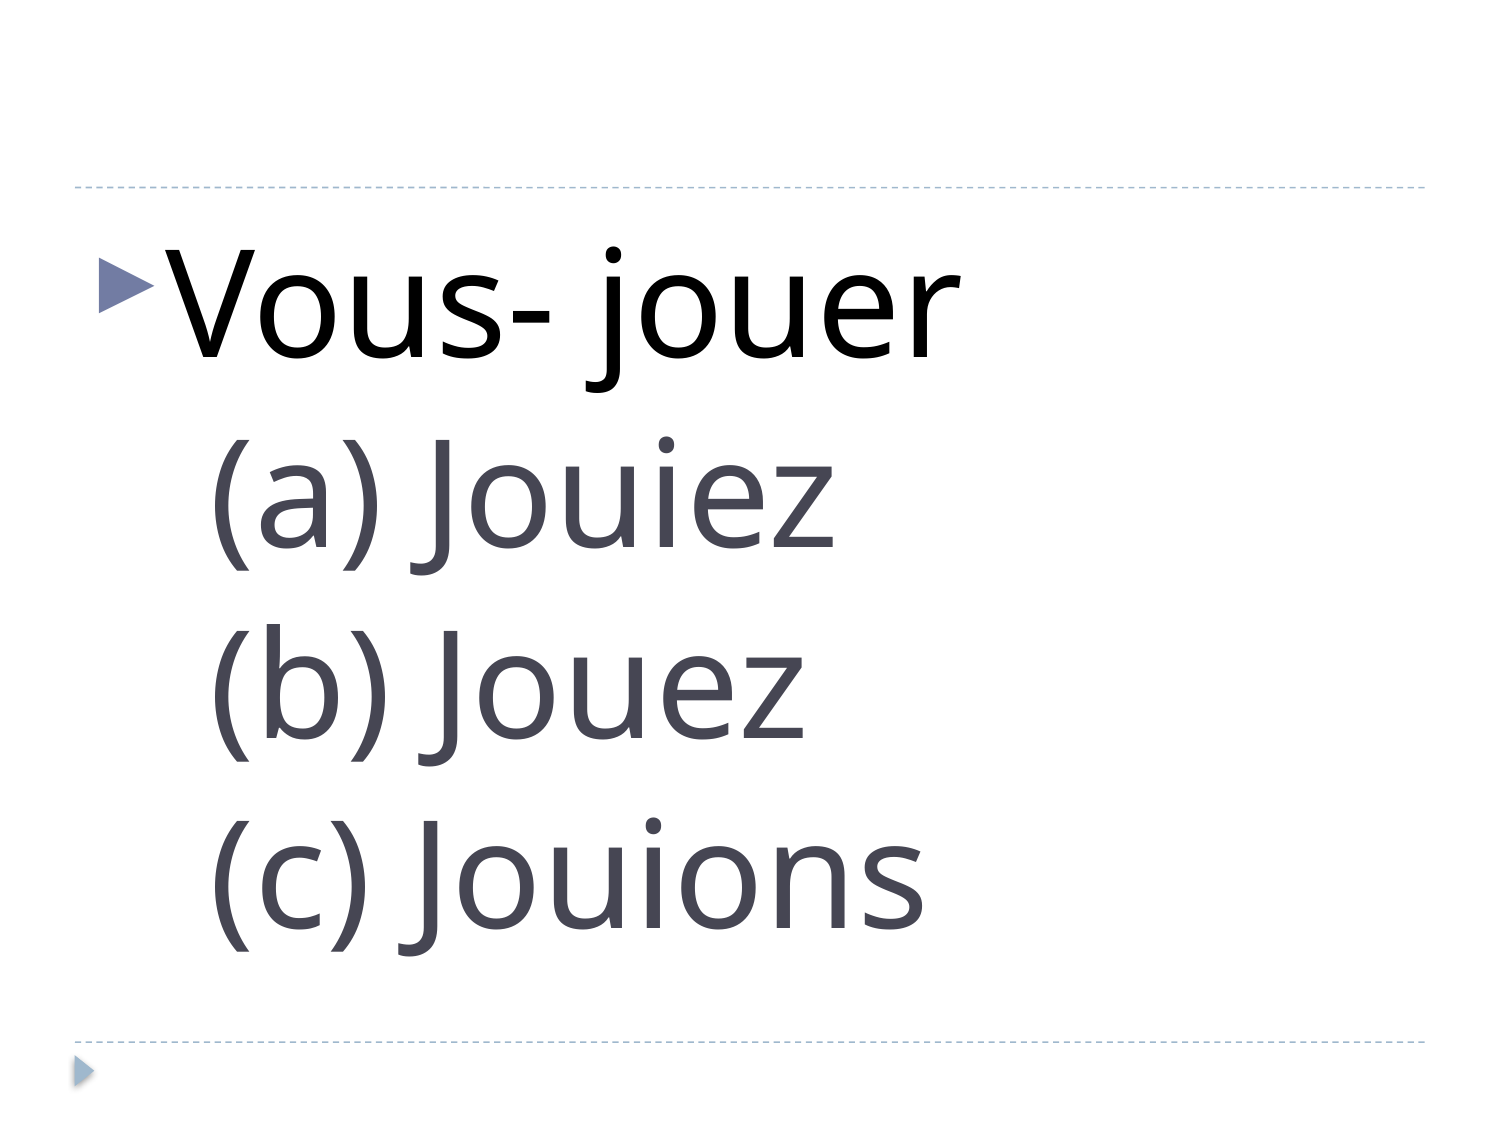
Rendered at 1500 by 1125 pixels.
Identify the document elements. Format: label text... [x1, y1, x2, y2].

list Vous- jouer (a) Jouiez (b) Jouez (c) Jouions [75, 200, 1425, 1010]
